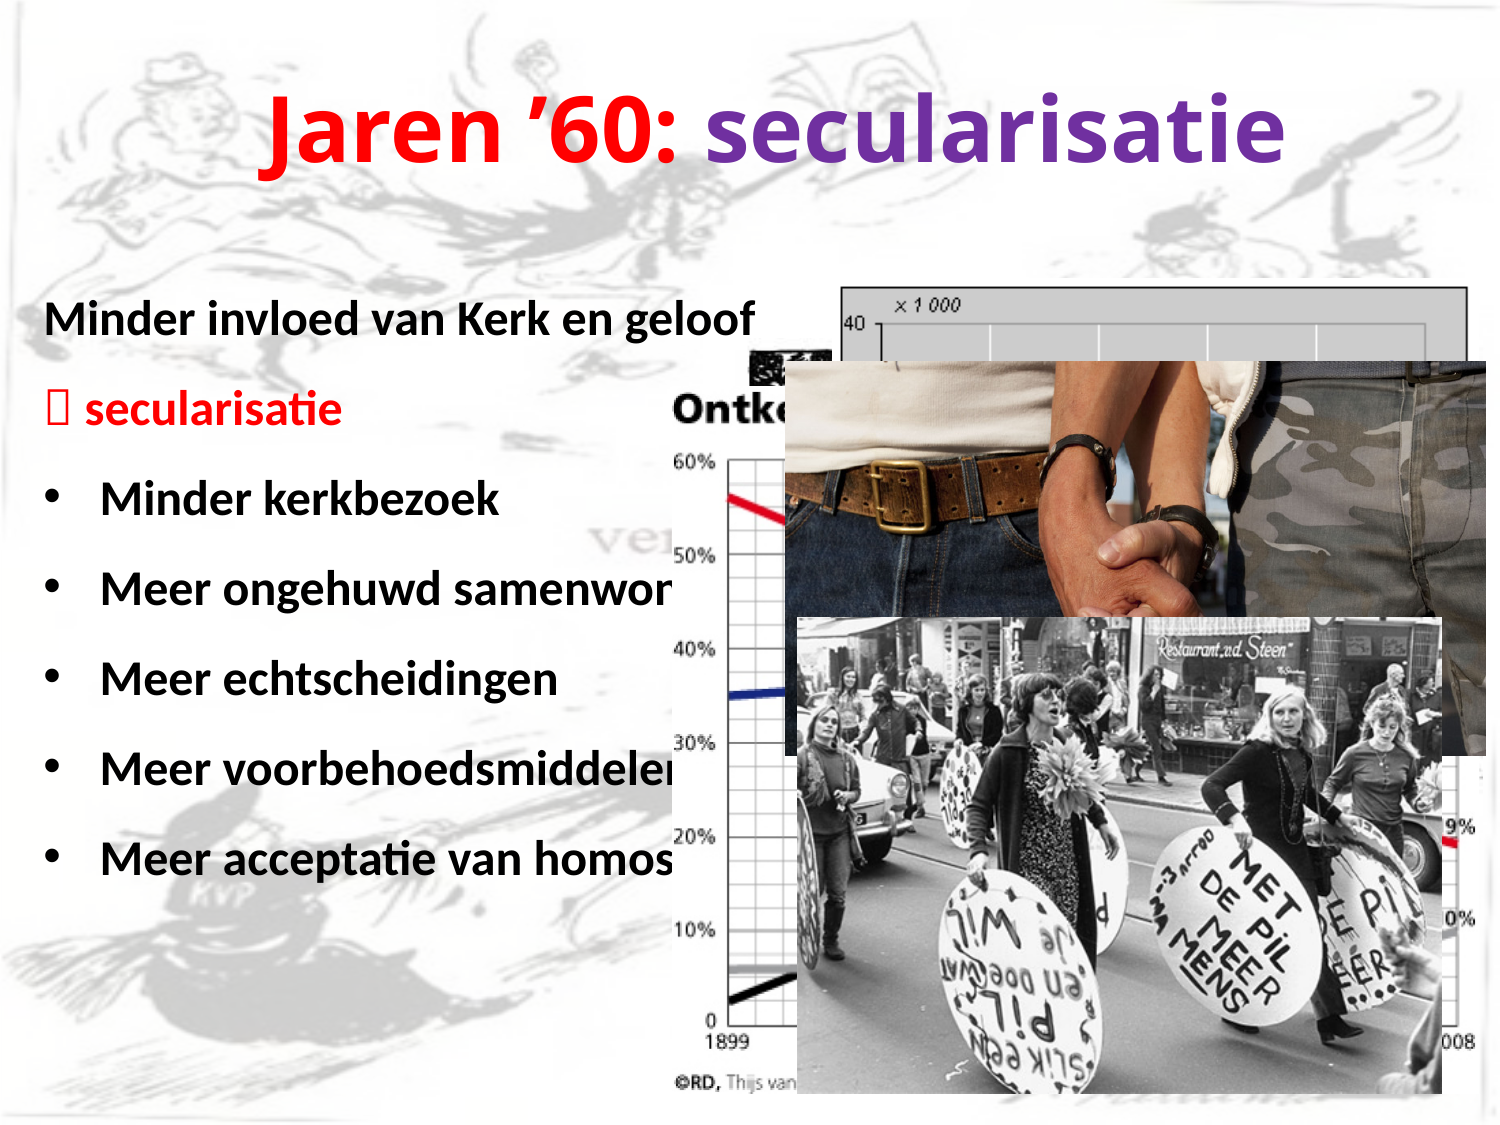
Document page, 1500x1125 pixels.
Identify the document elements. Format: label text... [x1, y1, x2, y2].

title Jaren ’60: secularisatie [71, 30, 1483, 221]
text_box Minder invloed van Kerk en geloof  secularisatie Minder kerkbezoek Meer ongehuwd samenwonen Meer echtscheidingen Meer voorbehoedsmiddelen Meer acceptatie van homoseksualiteit [28, 247, 1140, 893]
picture [671, 278, 1486, 1095]
